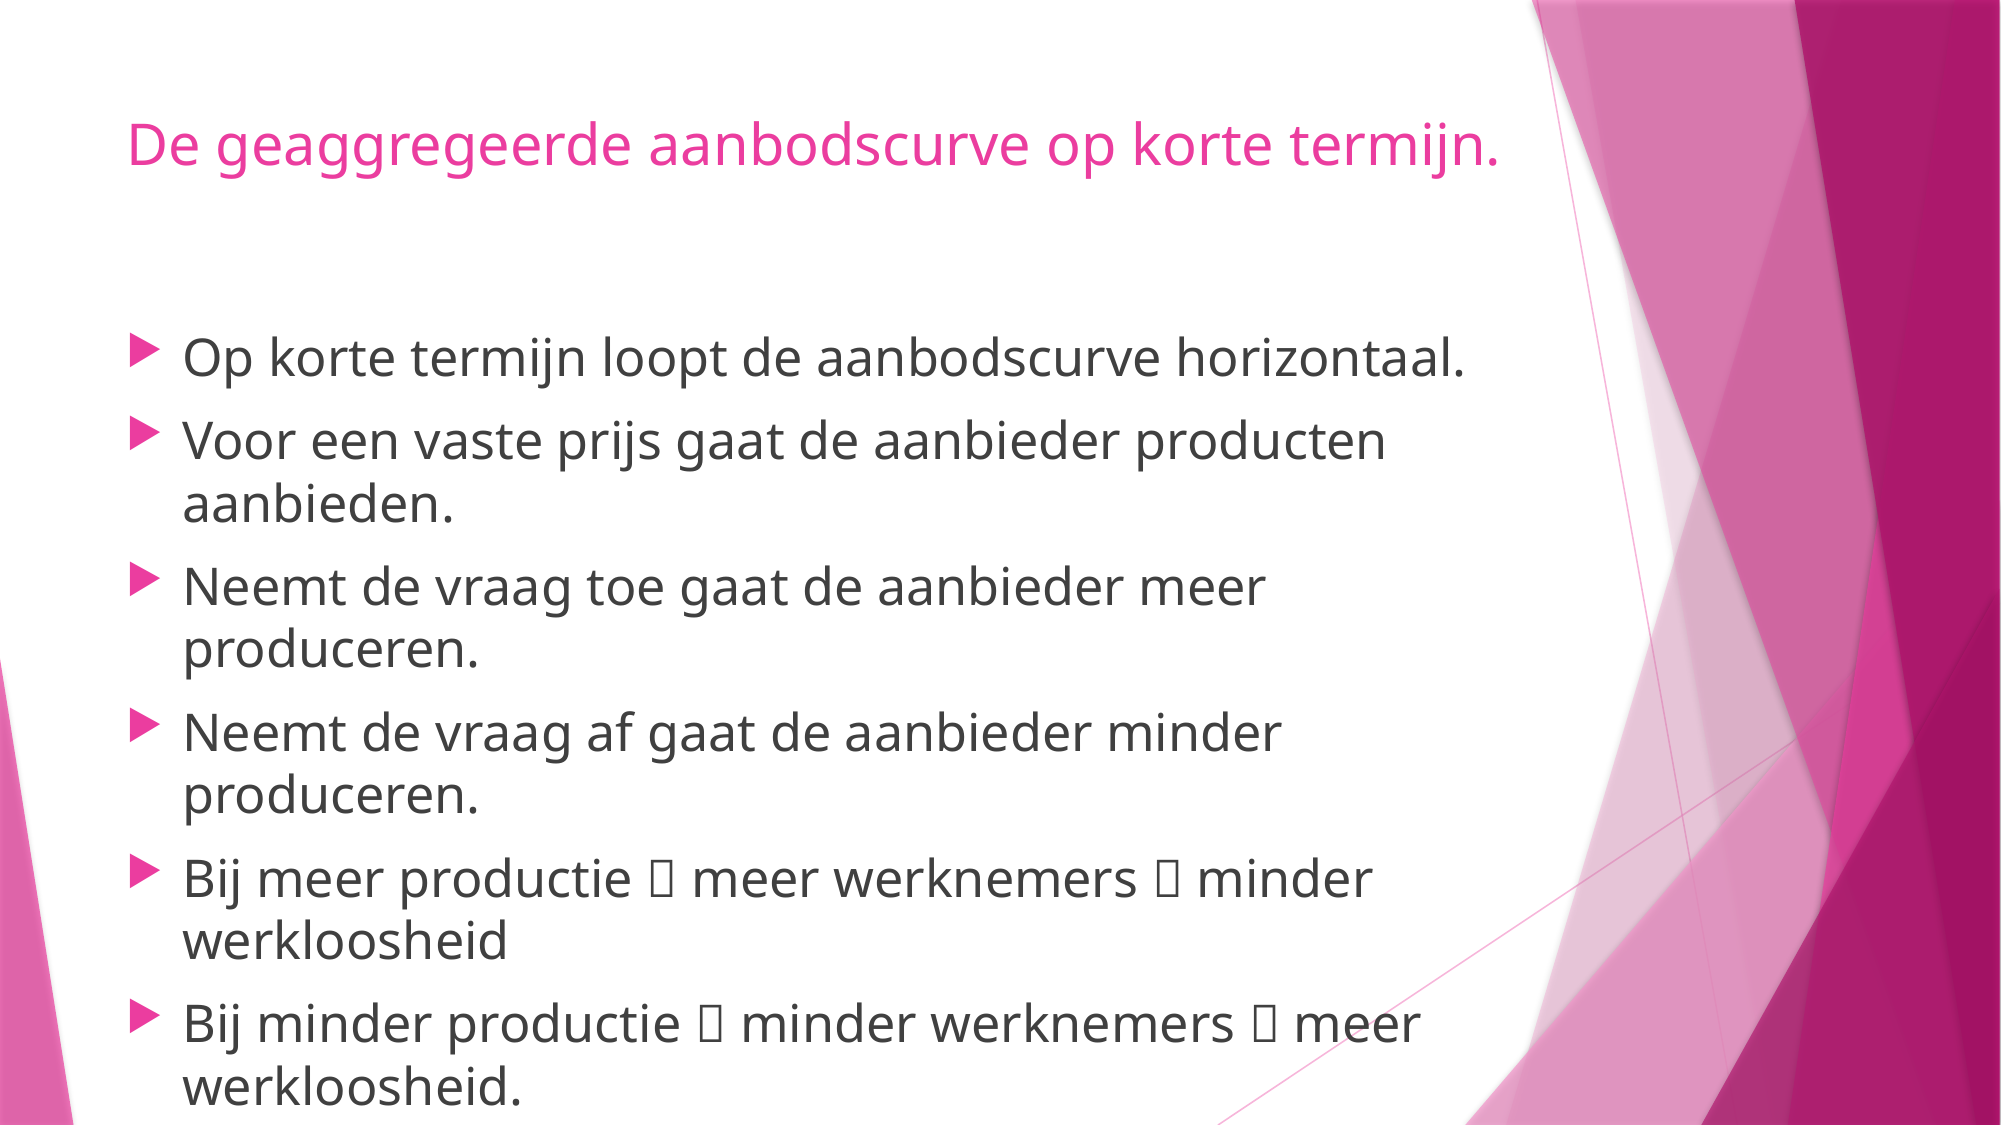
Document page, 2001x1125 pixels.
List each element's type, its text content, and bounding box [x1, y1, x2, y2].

title De geaggregeerde aanbodscurve op korte termijn. [111, 99, 1522, 316]
list Op korte termijn loopt de aanbodscurve horizontaal. Voor een vaste prijs gaat de aanbieder producten aanbieden. Neemt de vraag toe gaat de aanbieder meer produceren. Neemt de vraag af gaat de aanbieder minder produceren. Bij meer productie  meer werknemers  minder werkloosheid Bij minder productie  minder werknemers  meer werkloosheid. [111, 316, 1522, 991]
